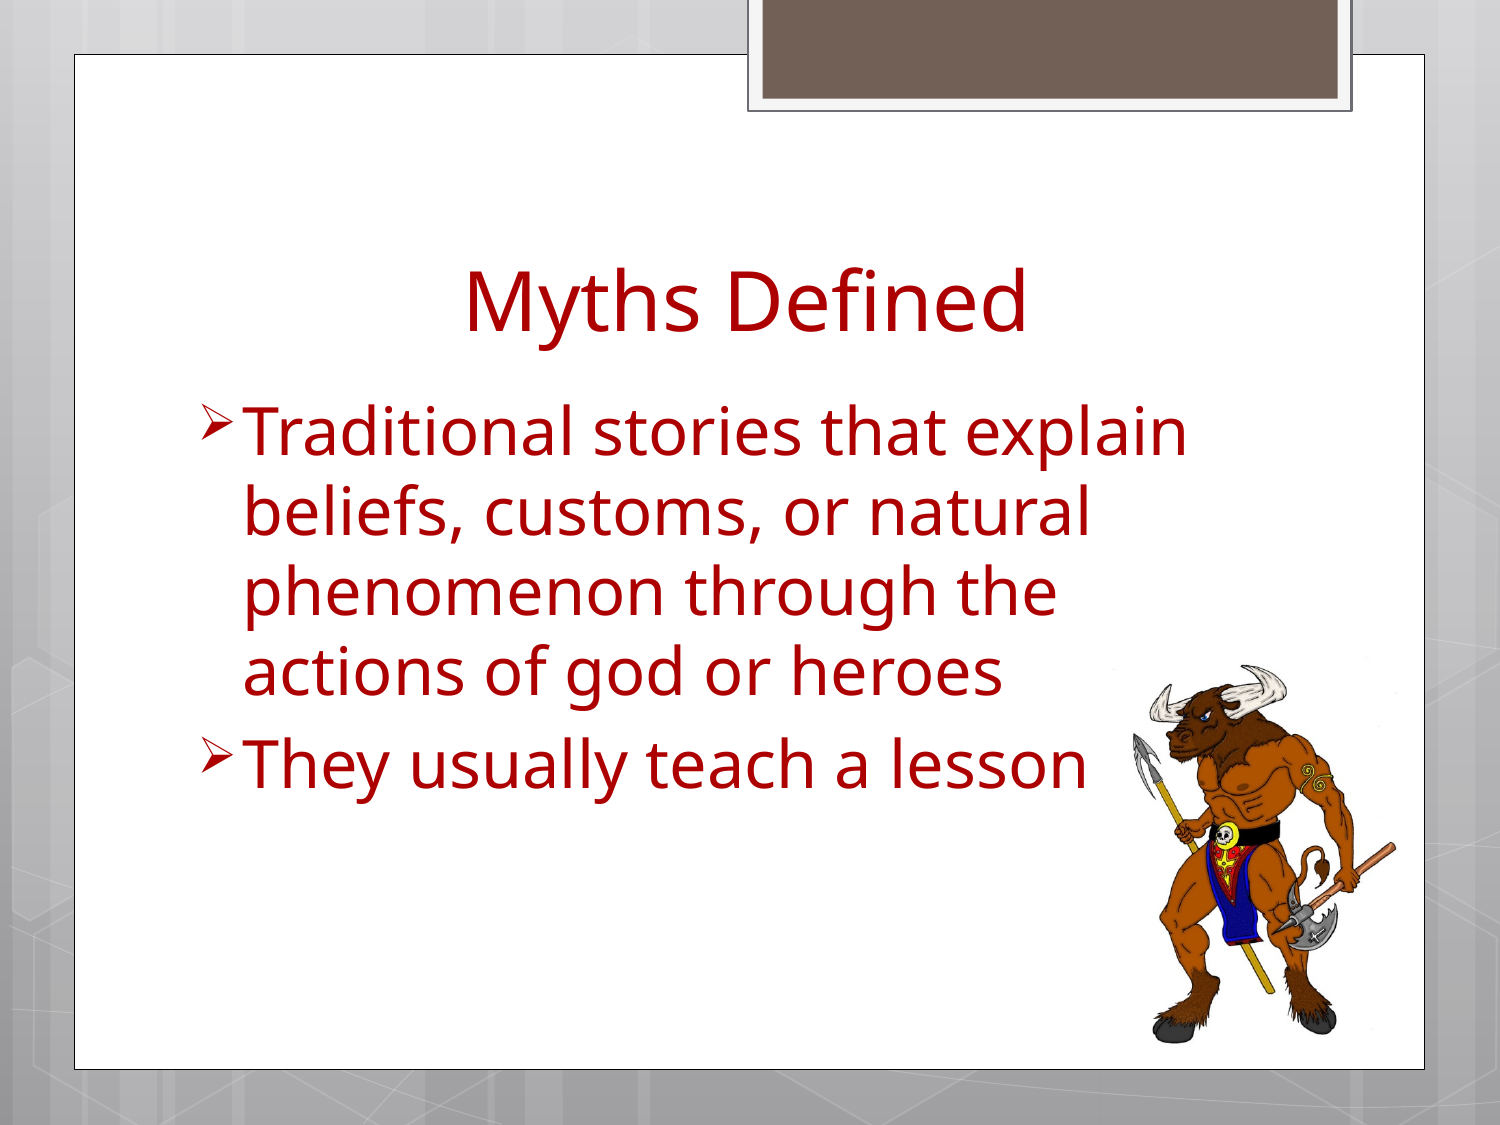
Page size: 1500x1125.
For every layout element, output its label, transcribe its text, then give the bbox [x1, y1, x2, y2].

picture [1112, 649, 1401, 1048]
list Traditional stories that explain beliefs, customs, or natural phenomenon through the actions of god or heroes They usually teach a lesson [171, 381, 1283, 957]
title Myths Defined [171, 168, 1324, 357]
